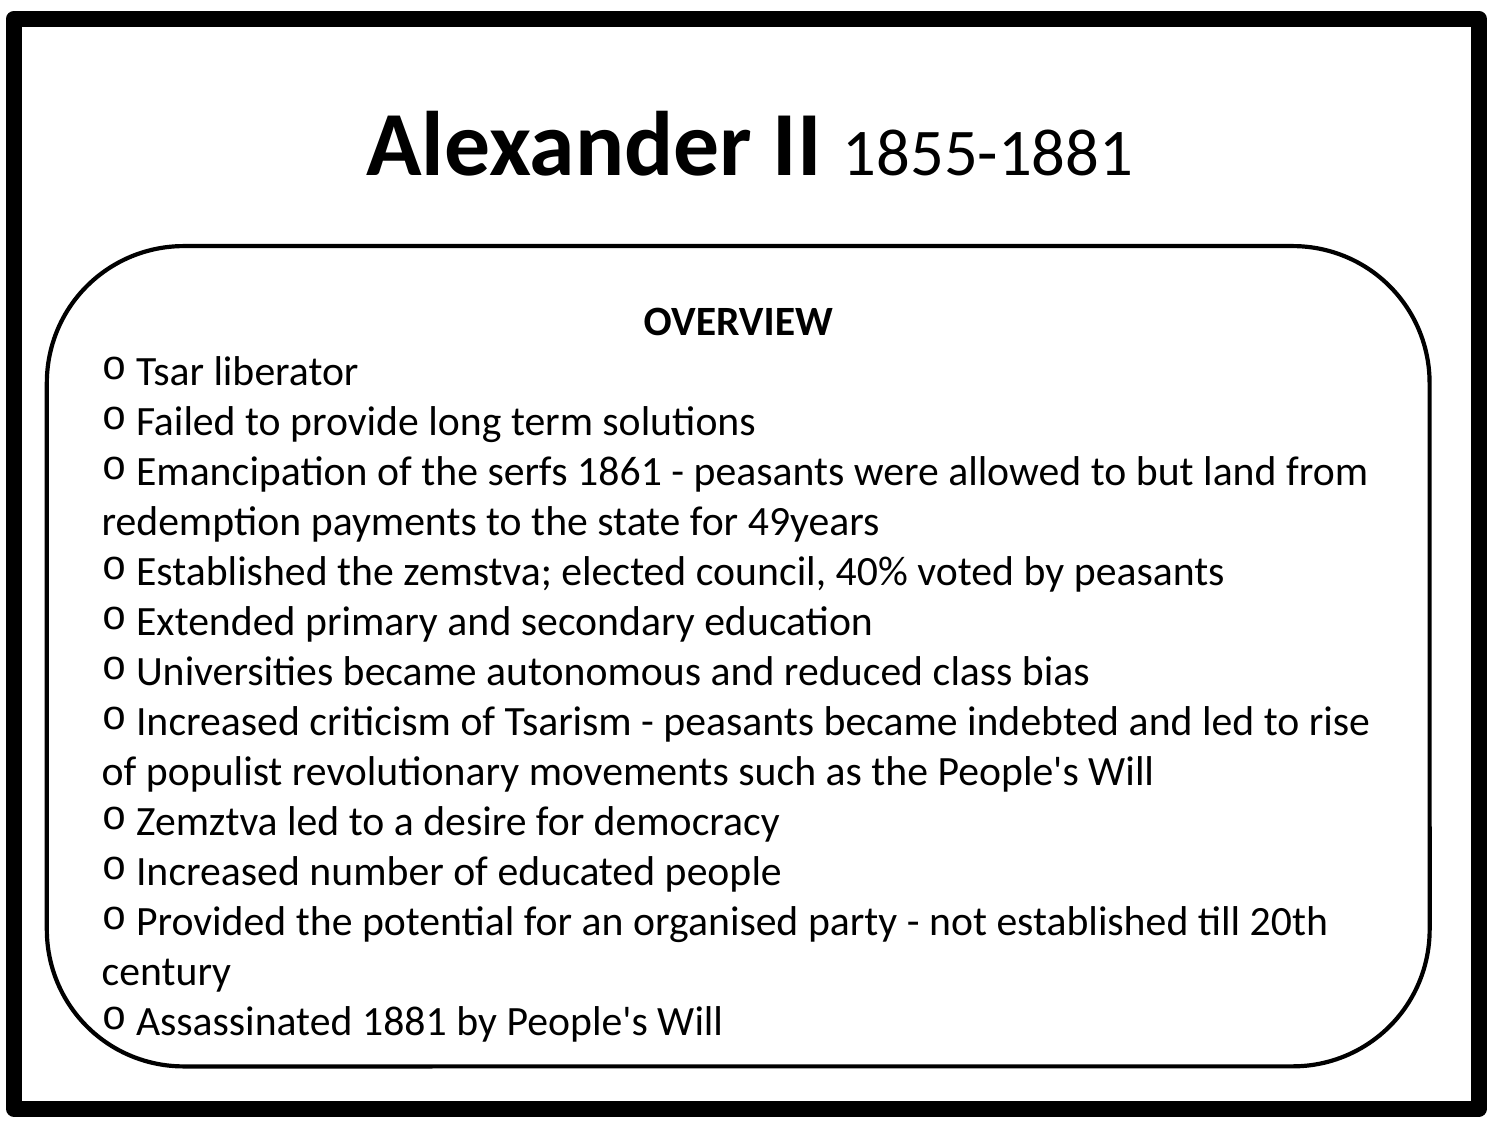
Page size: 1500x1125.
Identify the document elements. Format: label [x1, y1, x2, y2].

text_box [12, 17, 1481, 1111]
